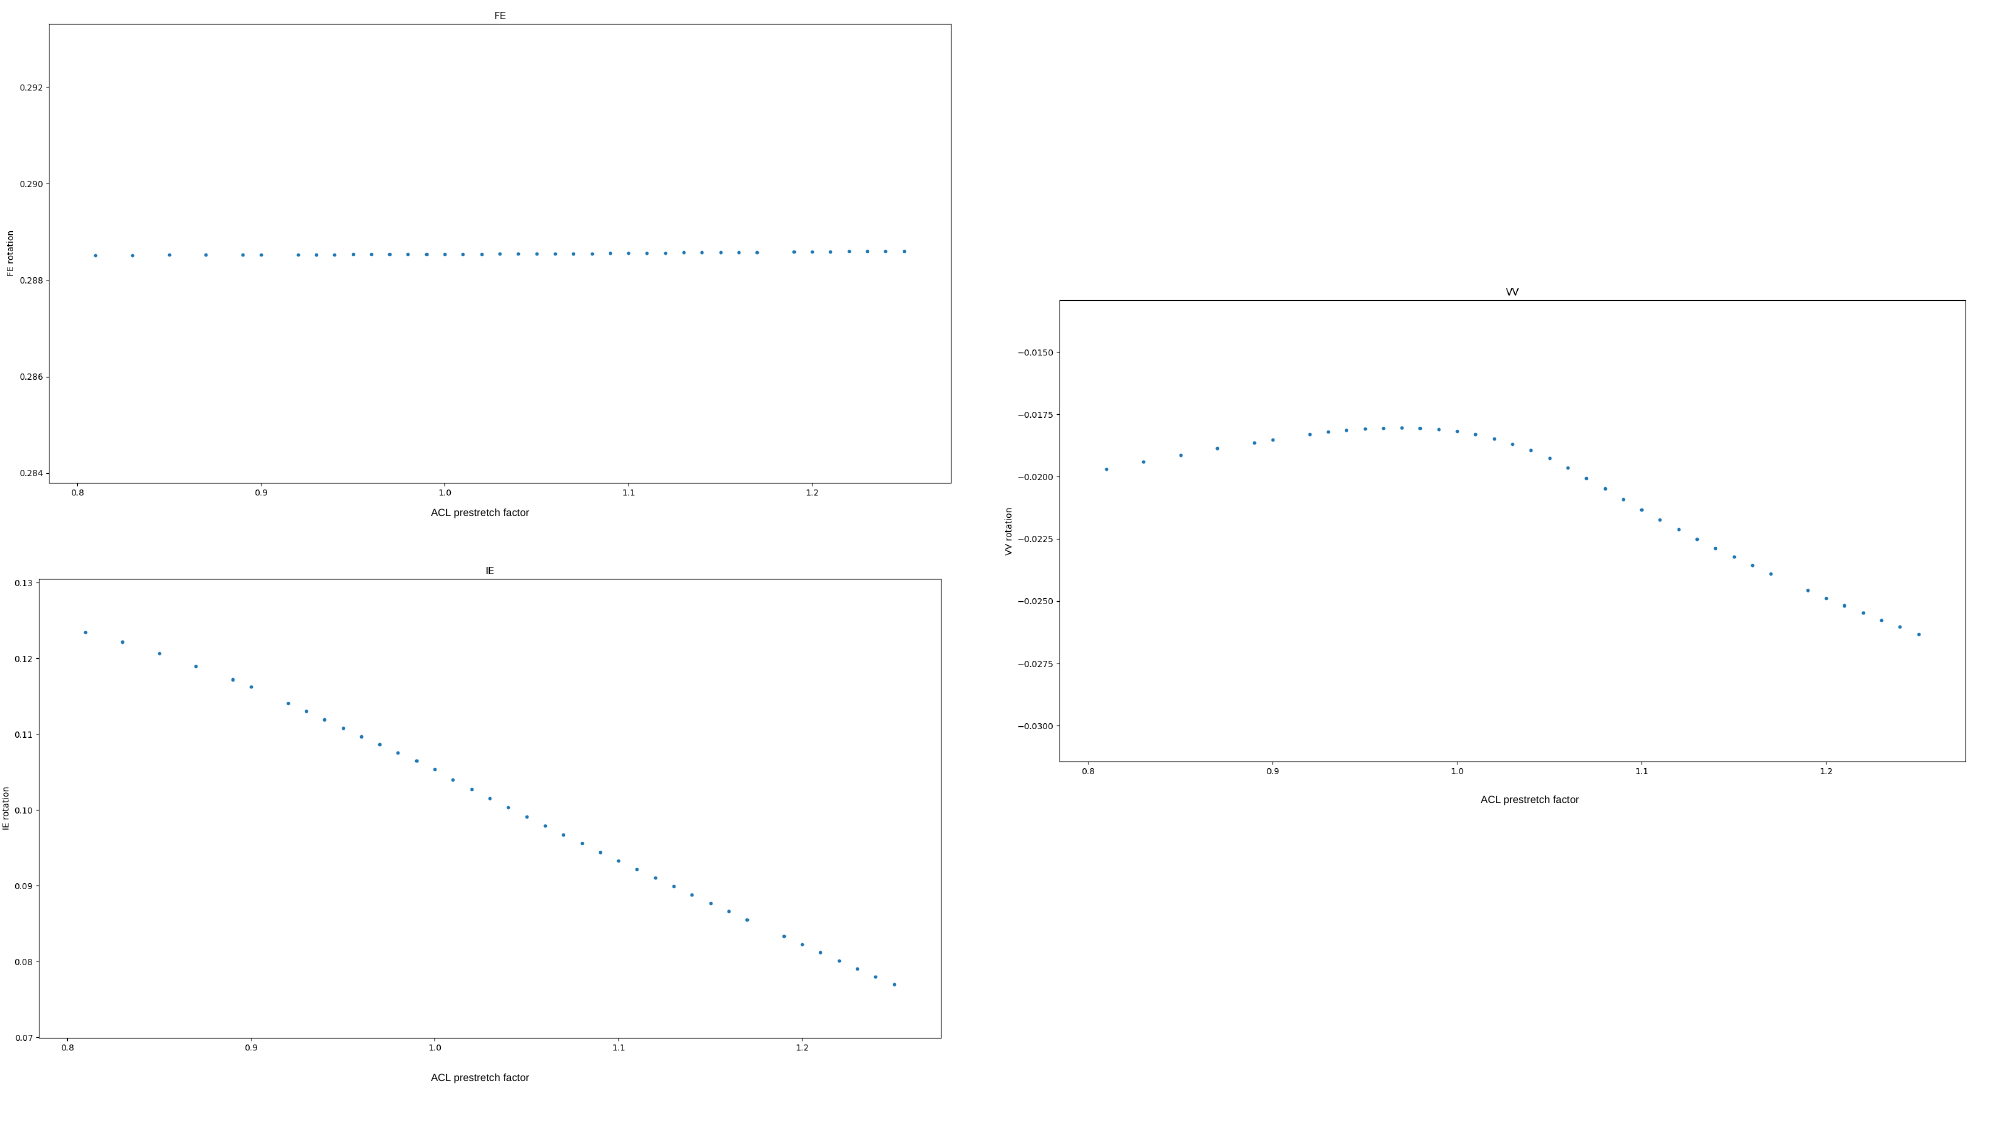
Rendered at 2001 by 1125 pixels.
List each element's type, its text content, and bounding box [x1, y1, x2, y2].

text_box ACL prestretch factor [416, 1065, 791, 1092]
picture [999, 284, 1980, 787]
text_box ACL prestretch factor [1466, 787, 1841, 813]
picture [0, 562, 955, 1065]
picture [0, 0, 955, 502]
text_box ACL prestretch factor [416, 502, 791, 526]
